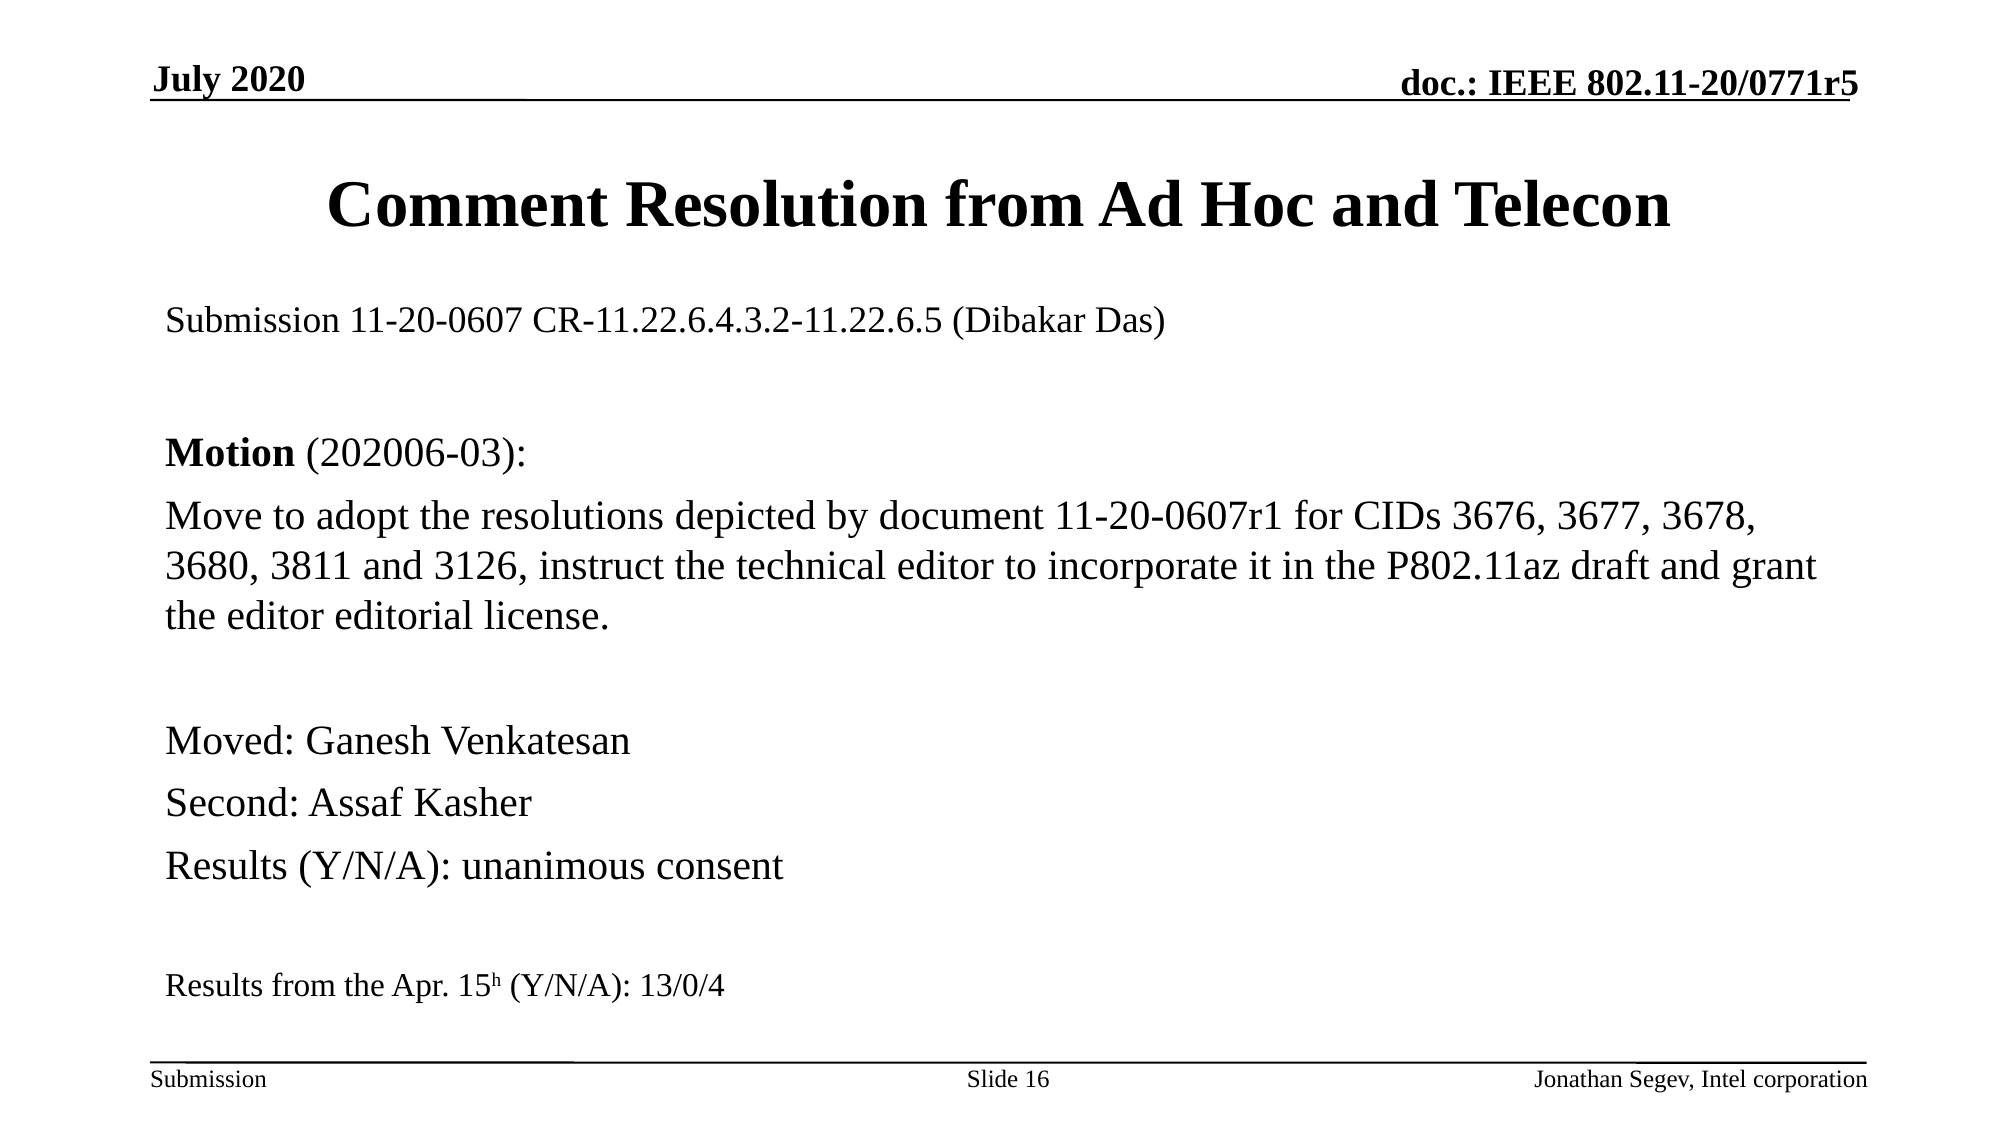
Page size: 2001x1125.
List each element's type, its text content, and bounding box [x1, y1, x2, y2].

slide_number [152, 54, 563, 100]
title Comment Resolution from Ad Hoc and Telecon [149, 112, 1850, 286]
list Submission 11-20-0607 CR-11.22.6.4.3.2-11.22.6.5 (Dibakar Das) Motion (202006-03): Move to adopt the resolutions depicted by document 11-20-0607r1 for CIDs 3676, 3677, 3678, 3680, 3811 and 3126, instruct the technical editor to incorporate it in the P802.11az draft and grant the editor editorial license. Moved: Ganesh Venkatesan Second: Assaf Kasher Results (Y/N/A): unanimous consent Results from the Apr. 15h (Y/N/A): 13/0/4 [149, 286, 1850, 1000]
footer Jonathan Segev, Intel corporation [1171, 1061, 1869, 1093]
slide_number Slide 16 [950, 1061, 1067, 1123]
